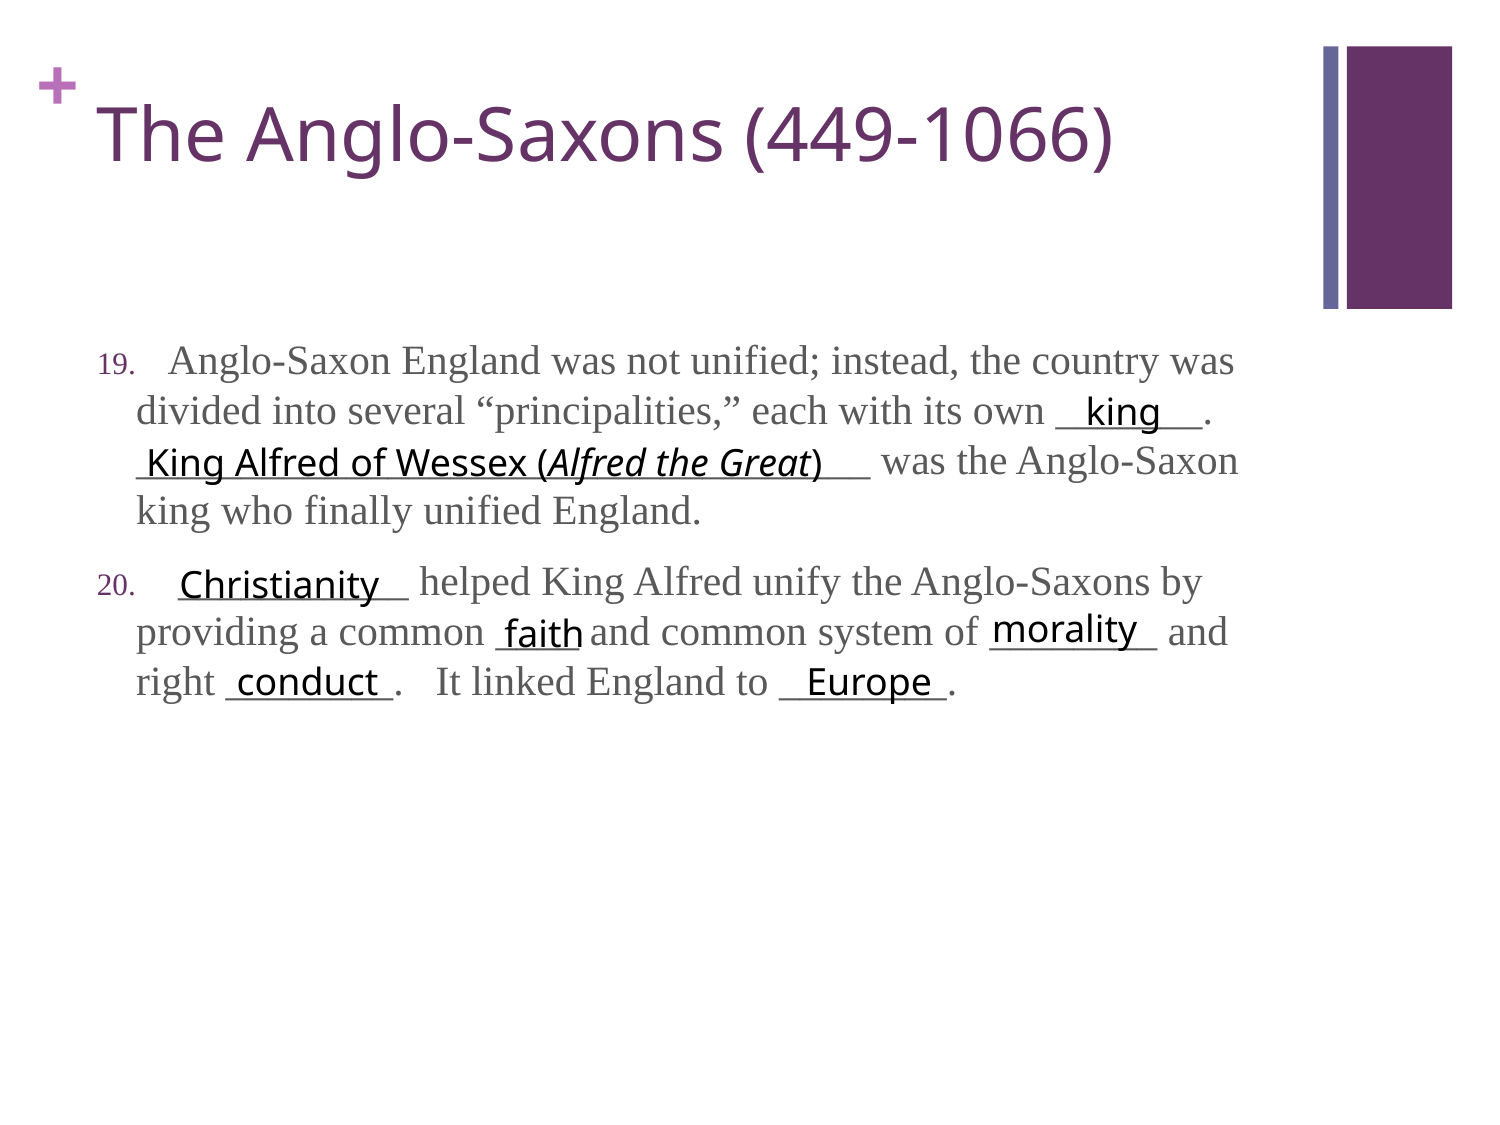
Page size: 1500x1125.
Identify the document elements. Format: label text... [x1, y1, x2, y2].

title The Anglo-Saxons (449-1066) [81, 79, 1322, 263]
text_box king [1070, 381, 1180, 441]
text_box faith [489, 602, 607, 662]
list Anglo-Saxon England was not unified; instead, the country was divided into several “principalities,” each with its own _______. ___________________________________ was the Anglo-Saxon king who finally unified England. ___________ helped King Alfred unify the Anglo-Saxons by providing a common ____ and common system of ________ and right ________. It linked England to ________. [81, 324, 1322, 1005]
text_box morality [977, 598, 1169, 658]
text_box King Alfred of Wessex (Alfred the Great) [131, 431, 894, 491]
text_box Europe [791, 650, 978, 710]
text_box conduct [221, 650, 421, 710]
text_box Christianity [164, 554, 405, 614]
